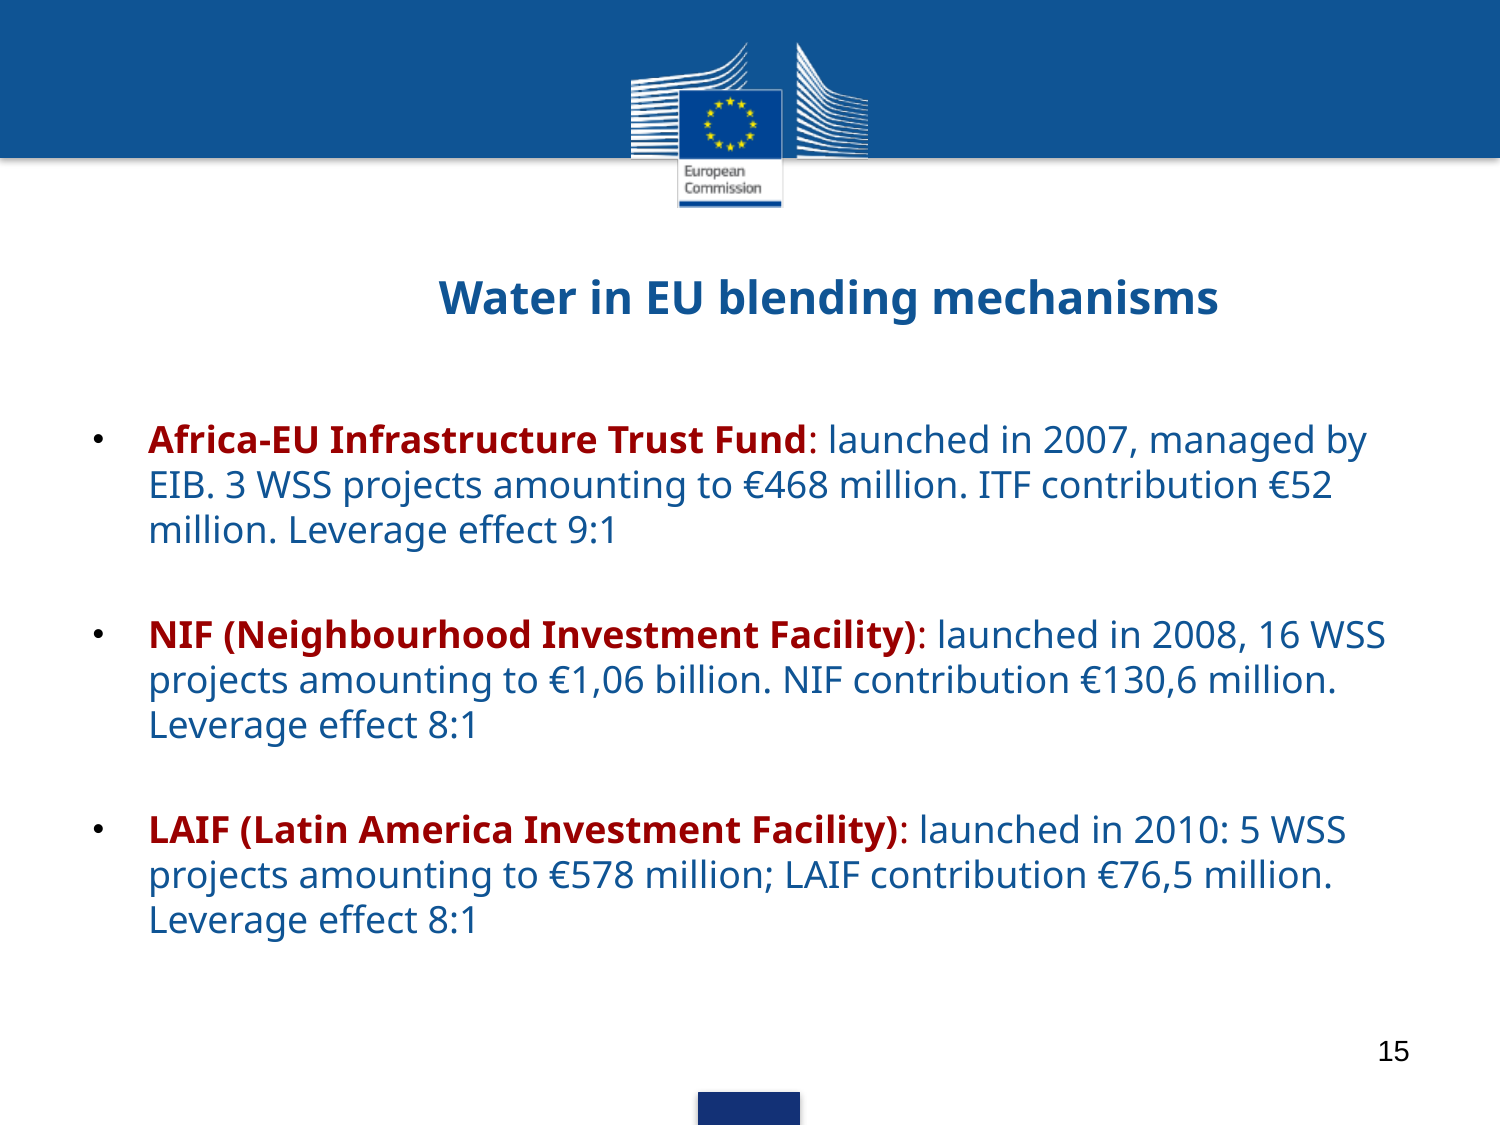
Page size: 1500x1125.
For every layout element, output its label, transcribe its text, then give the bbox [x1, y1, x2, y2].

list Africa-EU Infrastructure Trust Fund: launched in 2007, managed by EIB. 3 WSS projects amounting to €468 million. ITF contribution €52 million. Leverage effect 9:1 NIF (Neighbourhood Investment Facility): launched in 2008, 16 WSS projects amounting to €1,06 billion. NIF contribution €130,6 million. Leverage effect 8:1 LAIF (Latin America Investment Facility): launched in 2010: 5 WSS projects amounting to €578 million; LAIF contribution €76,5 million. Leverage effect 8:1 [76, 408, 1427, 988]
picture [631, 42, 868, 208]
slide_number 15 [1074, 1024, 1425, 1103]
title Water in EU blending mechanisms [64, 219, 1415, 374]
